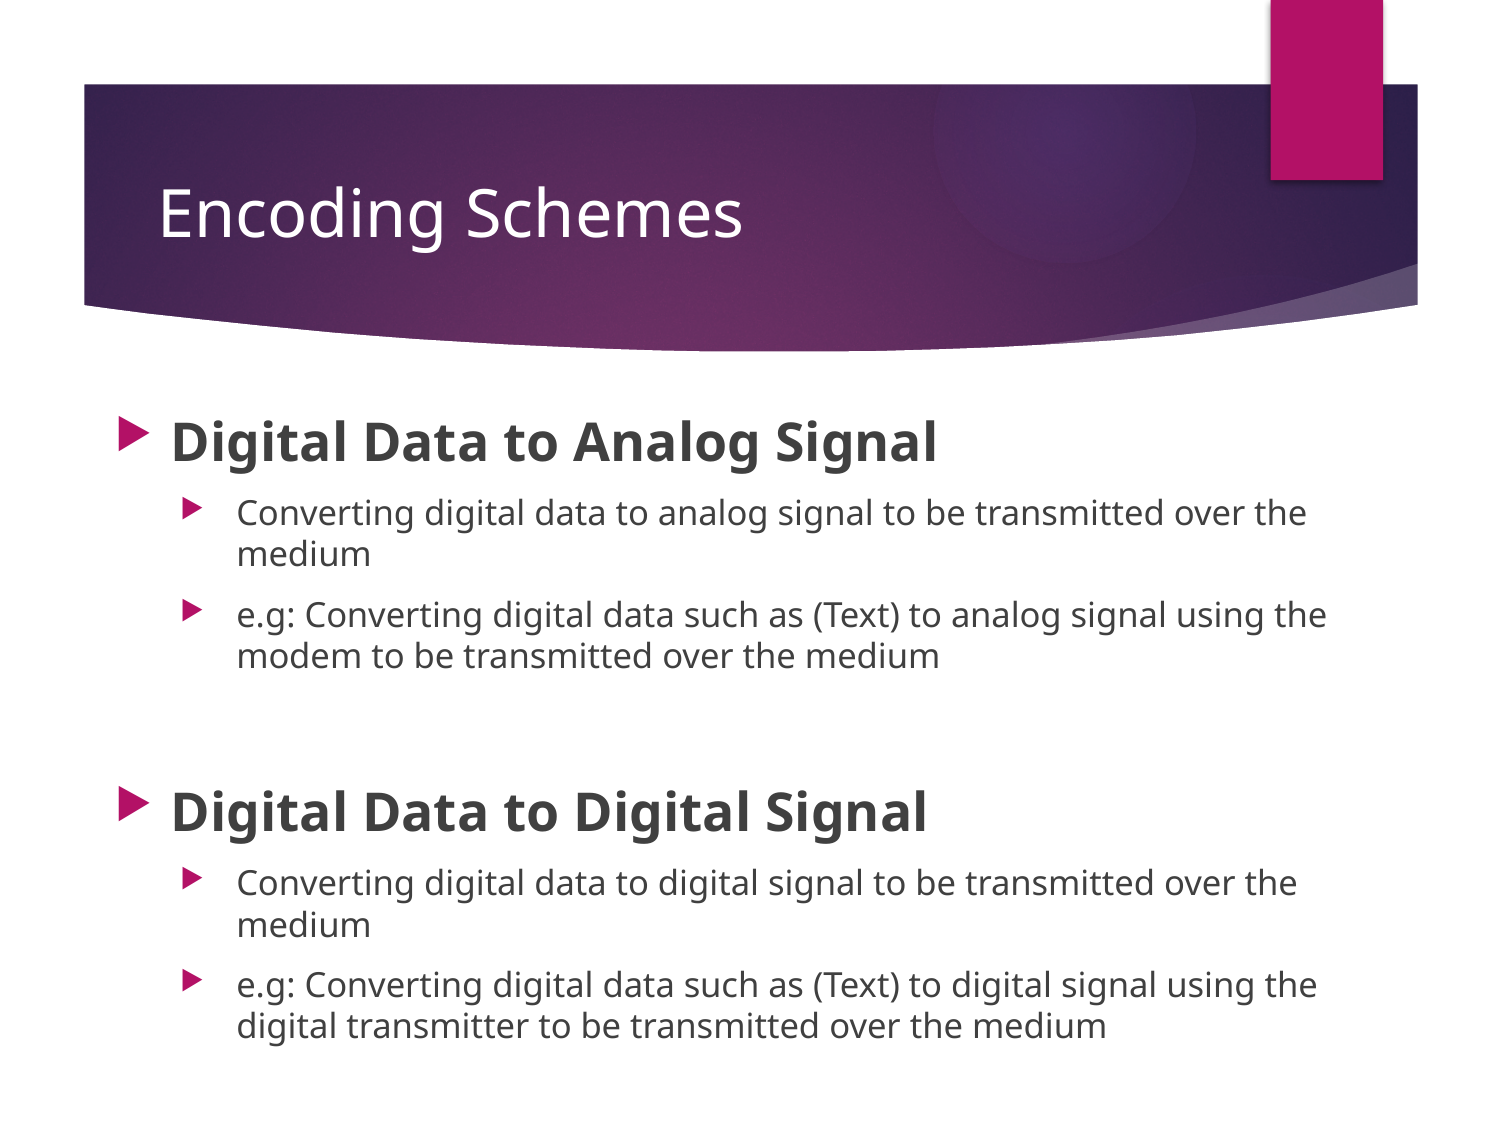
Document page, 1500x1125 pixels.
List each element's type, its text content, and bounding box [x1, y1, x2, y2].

title Encoding Schemes [142, 152, 1183, 269]
list Digital Data to Analog Signal Converting digital data to analog signal to be transmitted over the medium e.g: Converting digital data such as (Text) to analog signal using the modem to be transmitted over the medium Digital Data to Digital Signal Converting digital data to digital signal to be transmitted over the medium e.g: Converting digital data such as (Text) to digital signal using the digital transmitter to be transmitted over the medium [99, 399, 1384, 1055]
